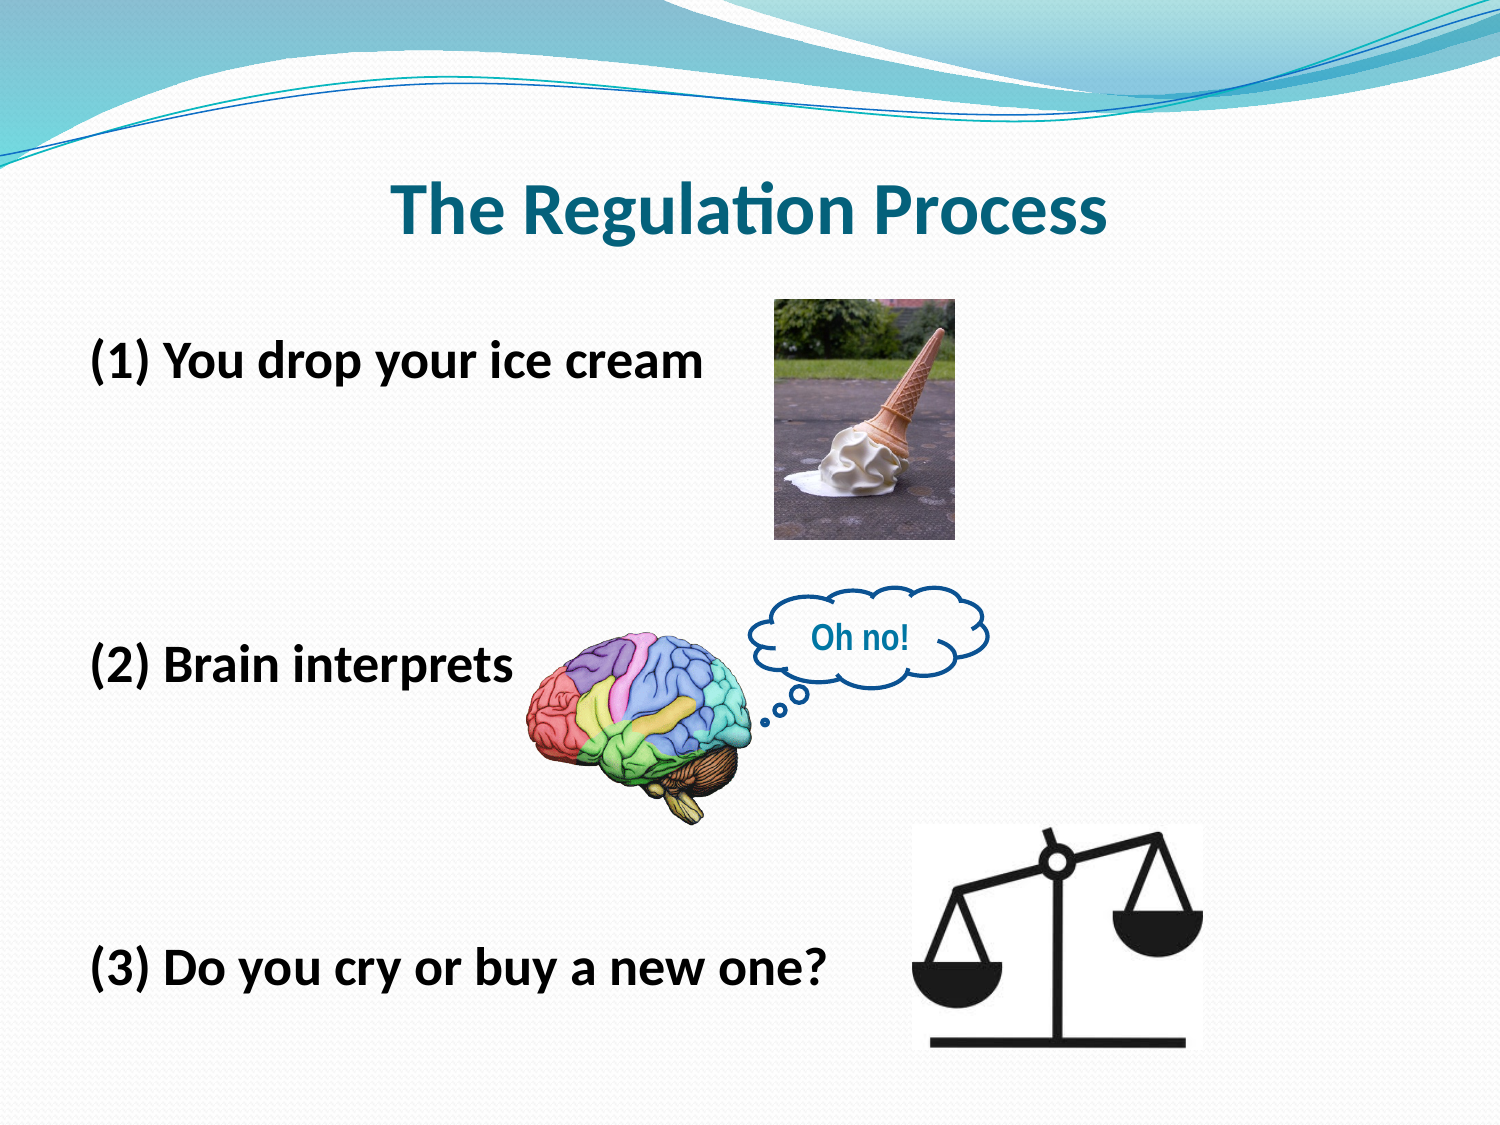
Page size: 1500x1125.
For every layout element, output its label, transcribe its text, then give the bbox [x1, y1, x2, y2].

picture [512, 624, 774, 836]
picture [774, 299, 956, 541]
text_box Oh no! [780, 702, 788, 718]
text_box Oh no! [756, 585, 990, 705]
title The Regulation Process [75, 115, 1425, 250]
list (1) You drop your ice cream (2) Brain interprets (3) Do you cry or buy a new one? [75, 317, 1425, 1038]
picture [912, 824, 1203, 1051]
